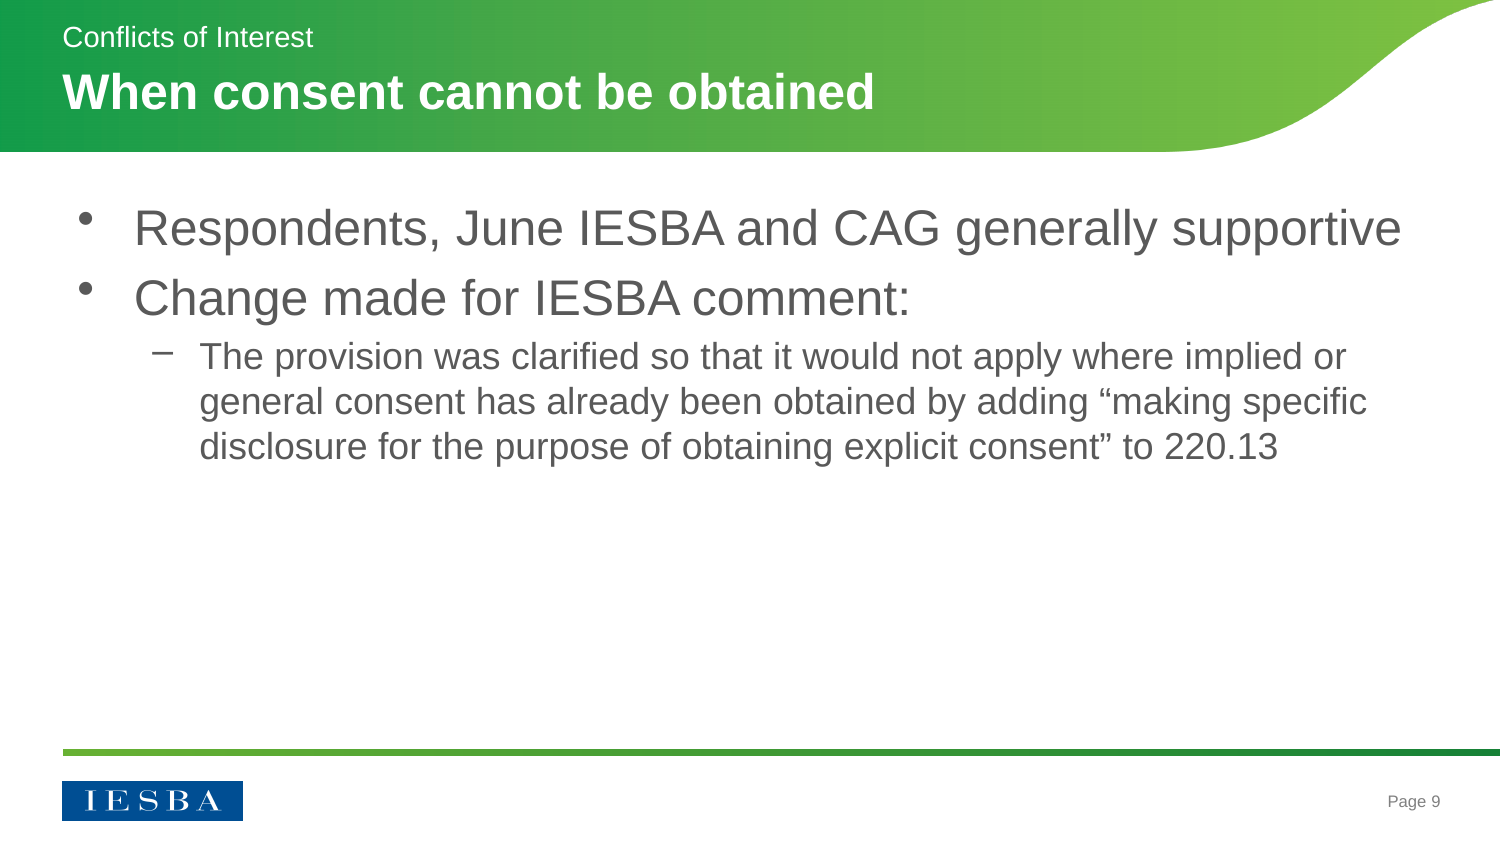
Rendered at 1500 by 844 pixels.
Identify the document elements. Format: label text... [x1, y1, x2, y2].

title When consent cannot be obtained [62, 56, 1300, 122]
subtitle Conflicts of Interest [62, 18, 500, 47]
picture [62, 781, 243, 821]
list Respondents, June IESBA and CAG generally supportive Change made for IESBA comment: The provision was clarified so that it would not apply where implied or general consent has already been obtained by adding “making specific disclosure for the purpose of obtaining explicit consent” to 220.13 [62, 187, 1450, 694]
picture [0, 0, 1497, 152]
